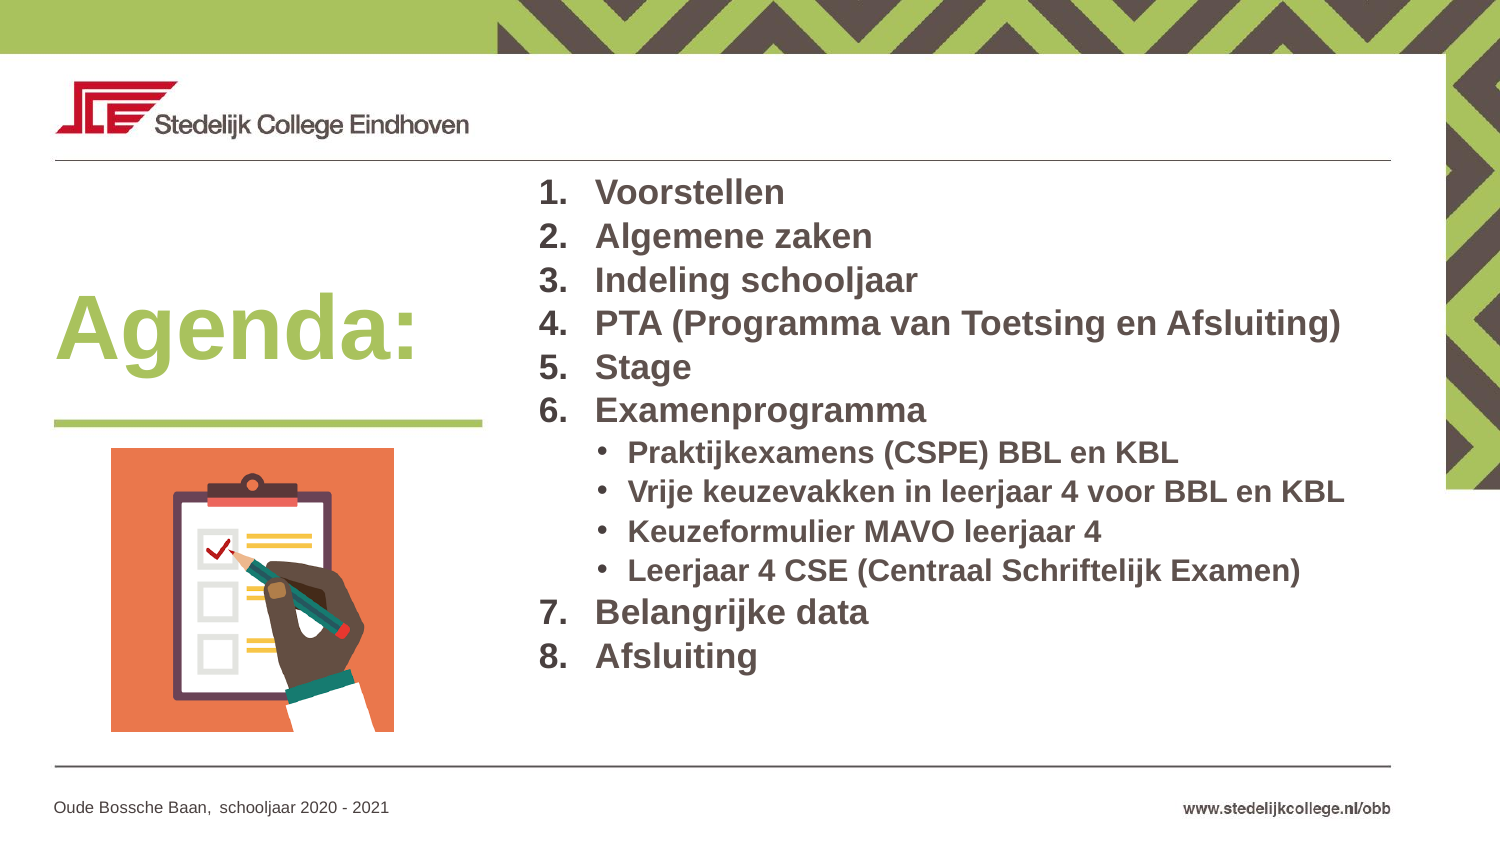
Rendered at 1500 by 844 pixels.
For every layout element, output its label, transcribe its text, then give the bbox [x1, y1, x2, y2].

picture [0, 0, 1500, 844]
title Agenda: [54, 288, 450, 470]
subtitle Voorstellen Algemene zaken Indeling schooljaar PTA (Programma van Toetsing en Afsluiting) Stage Examenprogramma Praktijkexamens (CSPE) BBL en KBL Vrije keuzevakken in leerjaar 4 voor BBL en KBL Keuzeformulier MAVO leerjaar 4 Leerjaar 4 CSE (Centraal Schriftelijk Examen) Belangrijke data Afsluiting [538, 170, 1454, 732]
list schooljaar 2020 - 2021 [204, 789, 566, 825]
